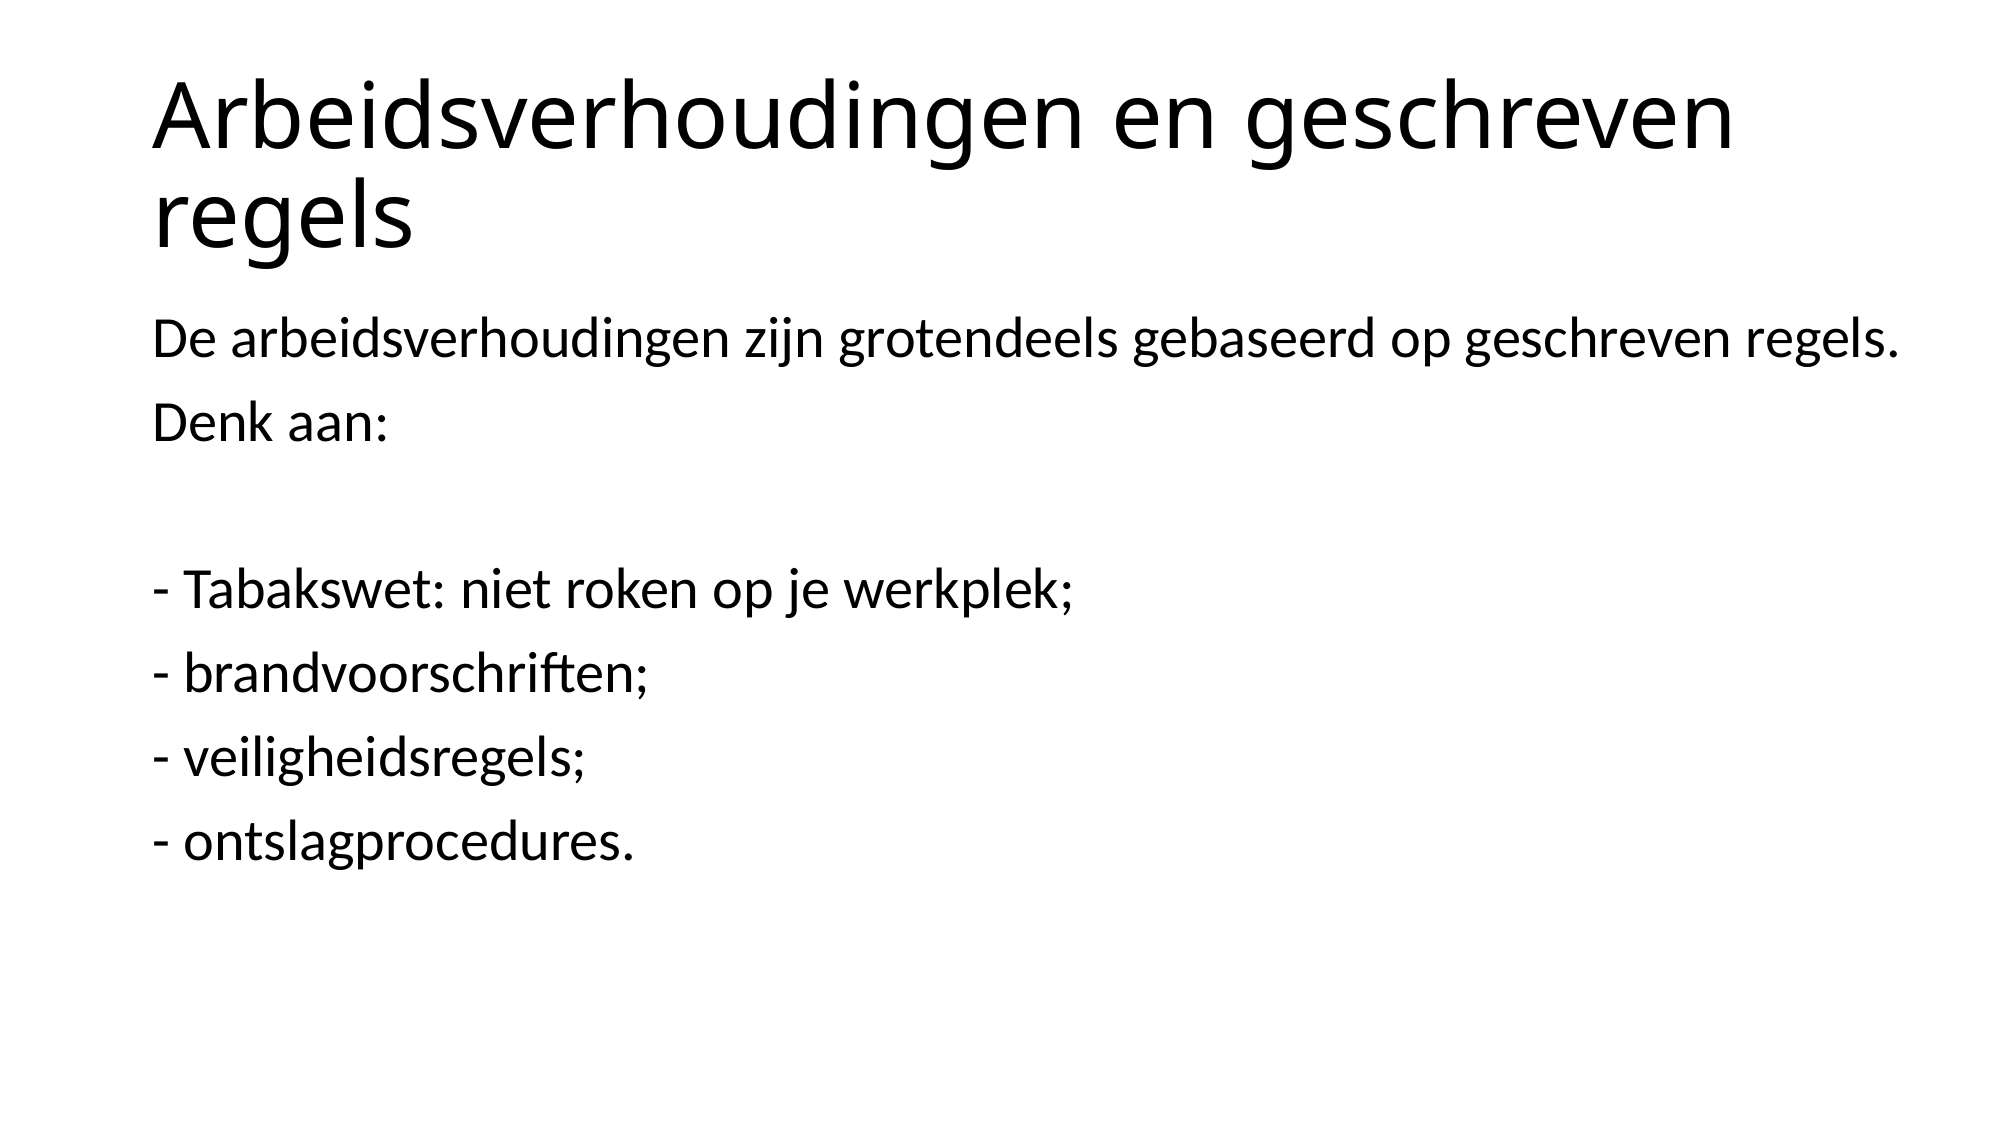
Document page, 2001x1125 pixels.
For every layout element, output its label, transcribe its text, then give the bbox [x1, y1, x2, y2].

list De arbeidsverhoudingen zijn grotendeels gebaseerd op geschreven regels. Denk aan: - Tabakswet: niet roken op je werkplek; - brandvoorschriften; - veiligheidsregels; - ontslagprocedures. [137, 299, 2000, 1014]
title Arbeidsverhoudingen en geschreven regels [137, 59, 1863, 278]
